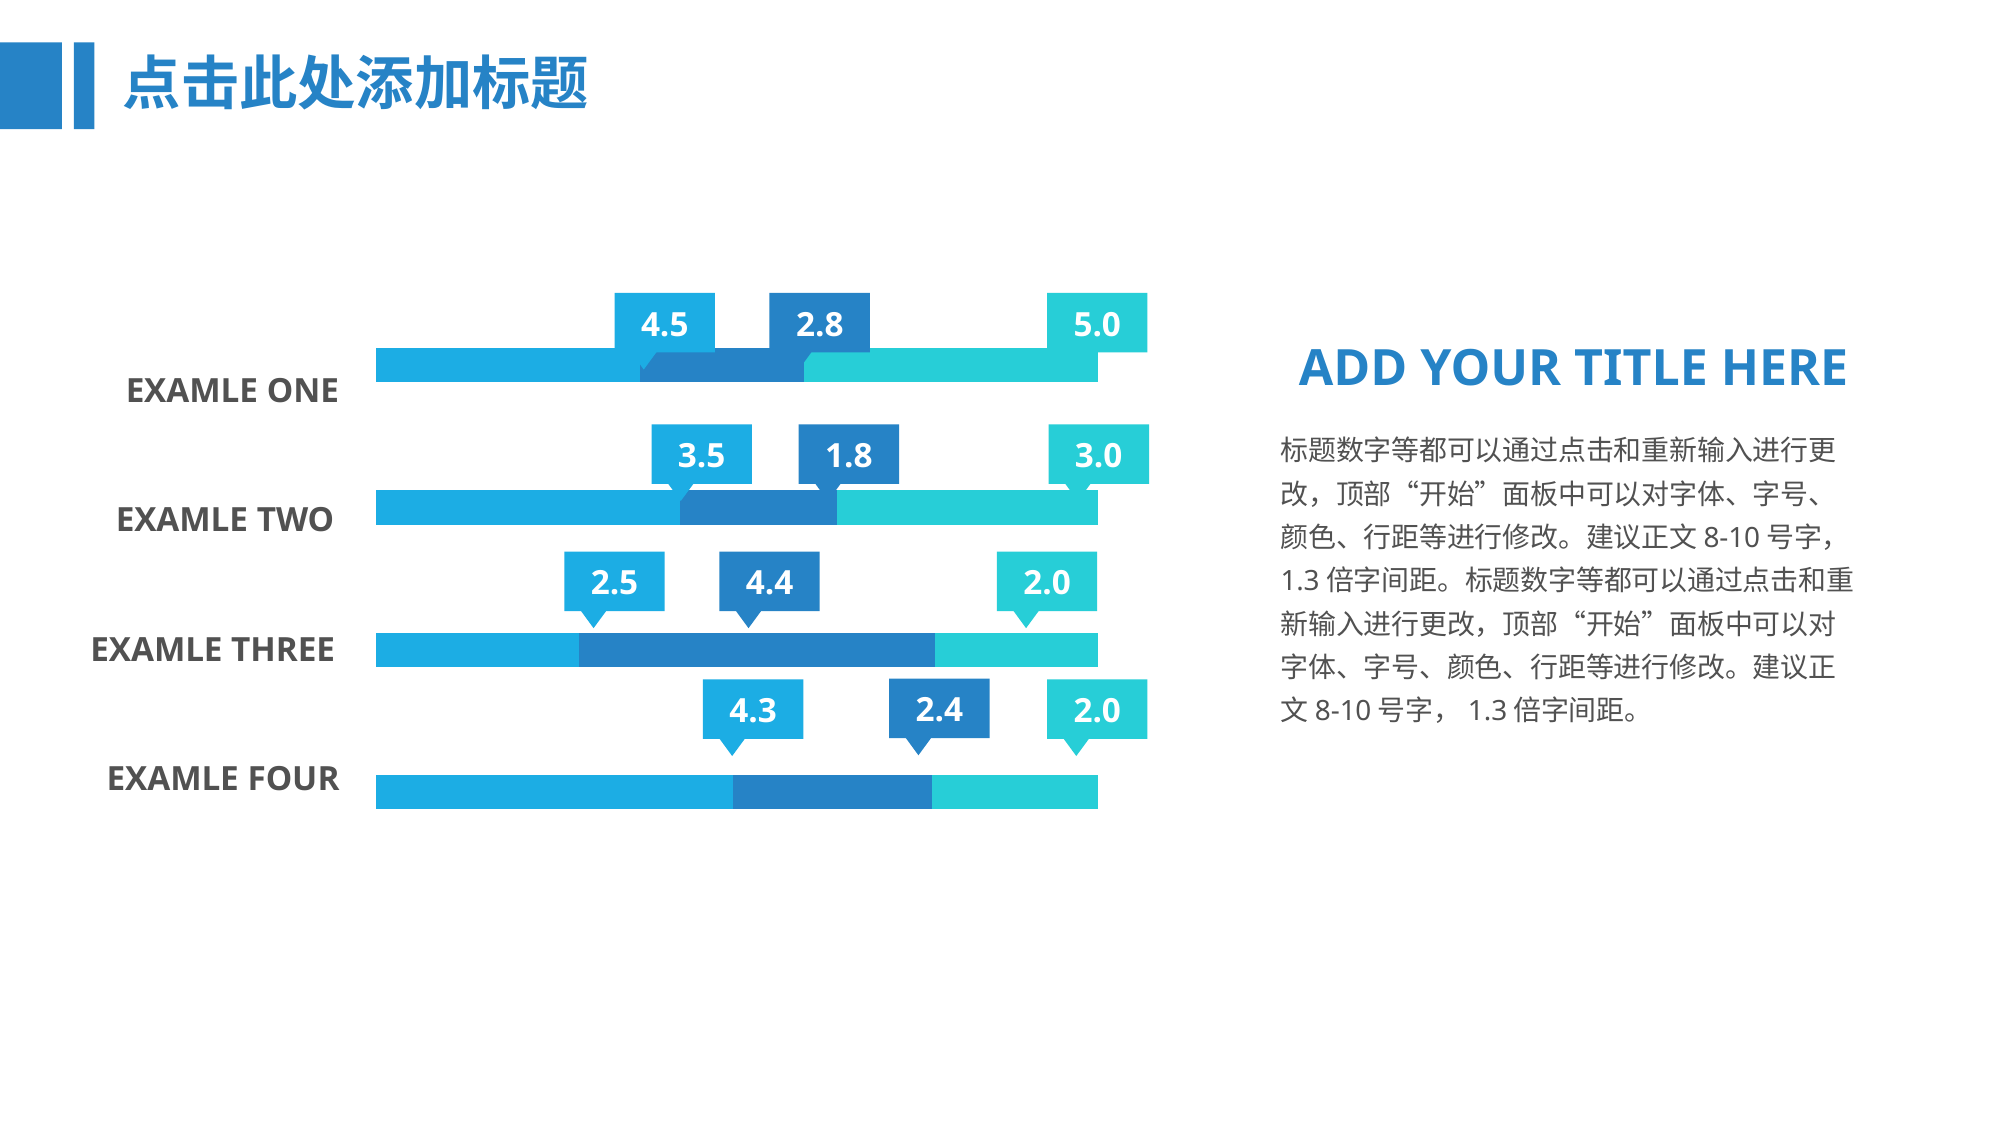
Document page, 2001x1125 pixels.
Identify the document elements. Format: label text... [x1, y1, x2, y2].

text_box 2.0 [1113, 678, 1148, 740]
text_box EXAMLE ONE [110, 341, 354, 417]
list 点击此处添加标题 [108, 42, 974, 130]
text_box 5.0 [1113, 292, 1148, 353]
text_box ADD YOUR TITLE HERE [1284, 328, 1864, 403]
chart [360, 282, 1113, 876]
text_box EXAMLE FOUR [91, 730, 355, 805]
text_box 3.0 [1113, 423, 1150, 485]
text_box EXAMLE TWO [100, 471, 350, 546]
text_box EXAMLE THREE [75, 600, 350, 676]
text_box 标题数字等都可以通过点击和重新输入进行更改，顶部“开始”面板中可以对字体、字号、颜色、行距等进行修改。建议正文8-10号字，1.3倍字间距。标题数字等都可以通过点击和重新输入进行更改，顶部“开始”面板中可以对字体、字号、颜色、行距等进行修改。建议正文8-10号字，1.3倍字间距。 [1265, 415, 1877, 734]
